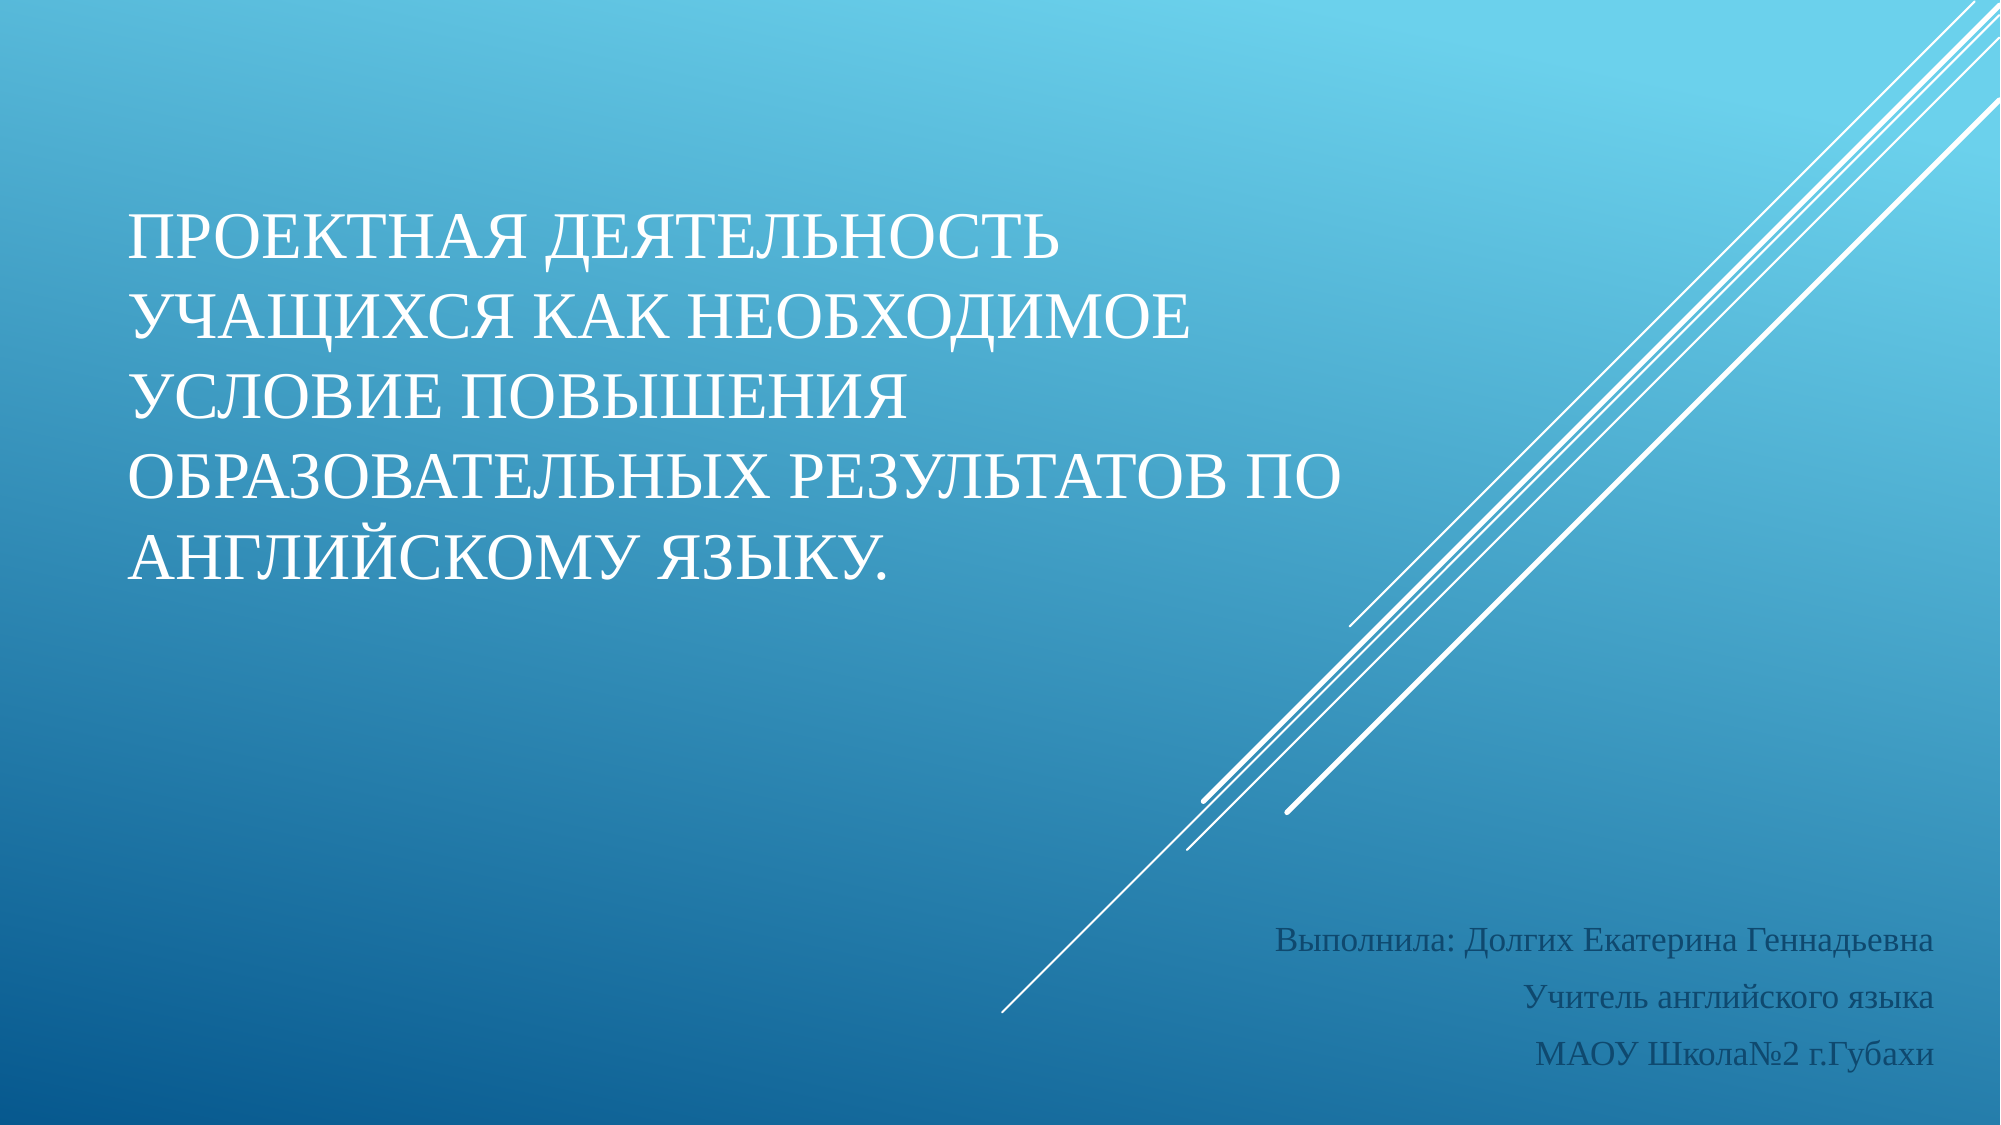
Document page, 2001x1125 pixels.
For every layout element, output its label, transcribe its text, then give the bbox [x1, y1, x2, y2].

subtitle Выполнила: Долгих Екатерина Геннадьевна Учитель английского языка МАОУ Школа№2 г.Губахи [899, 763, 1950, 1083]
title Проектная деятельность учащихся как необходимое условие повышения образовательных результатов по английскому языку. [112, 112, 1425, 600]
